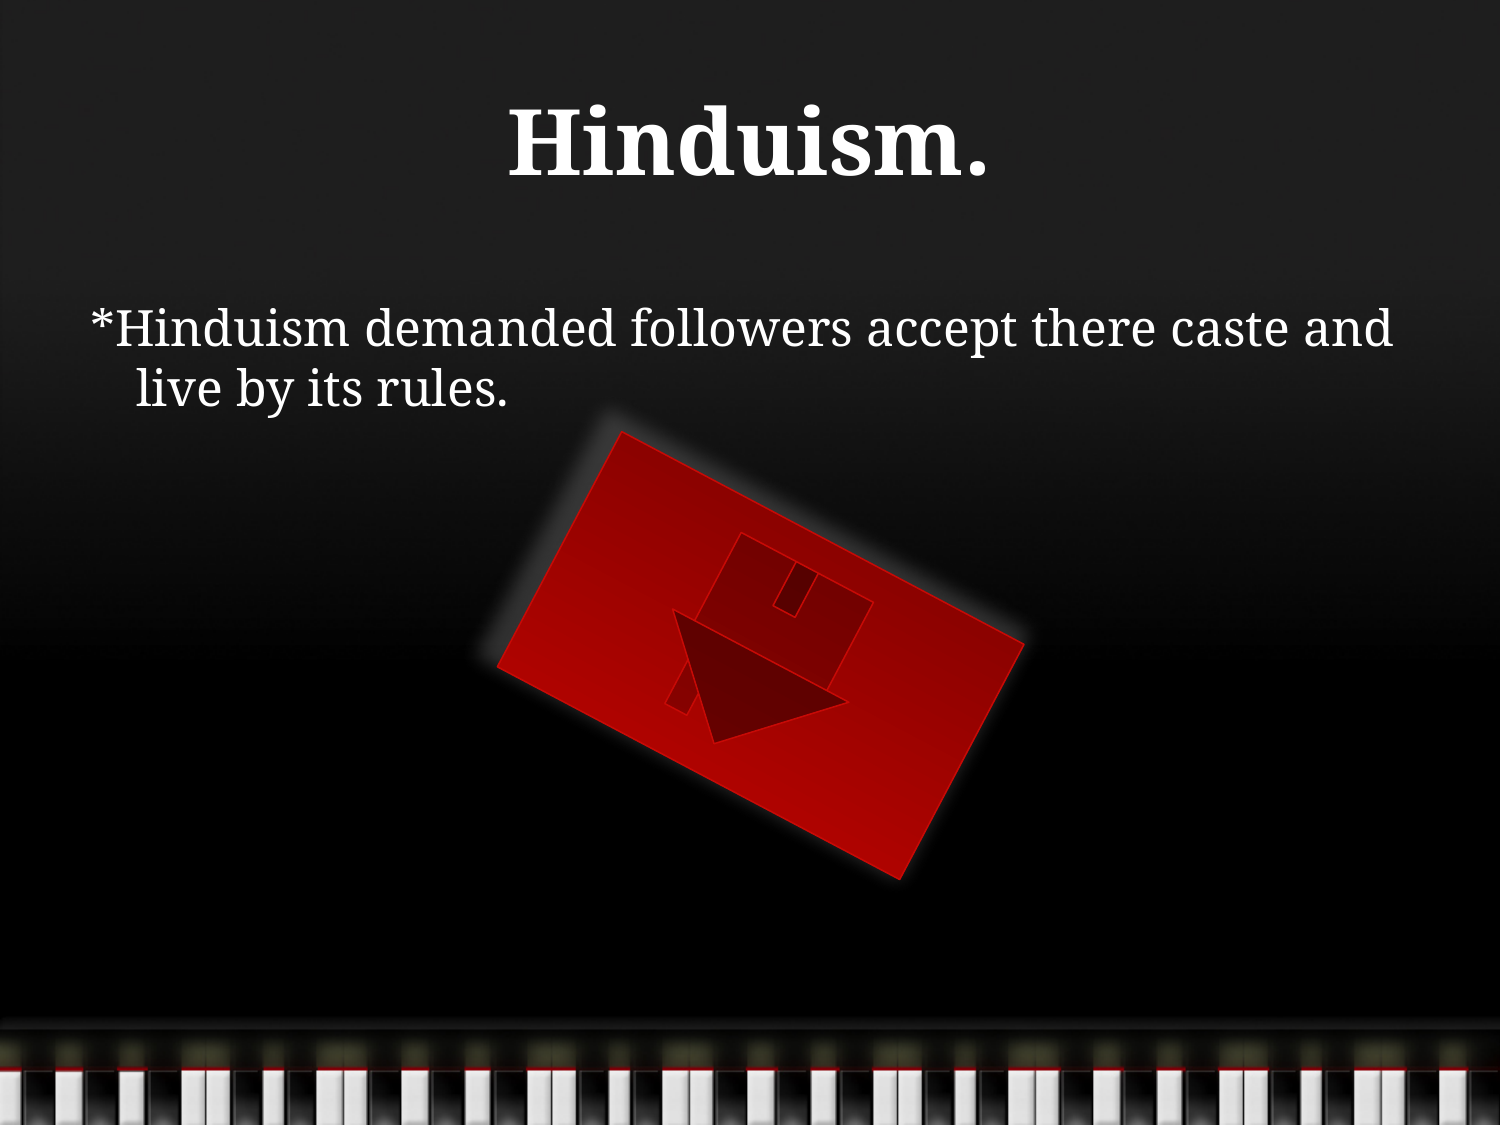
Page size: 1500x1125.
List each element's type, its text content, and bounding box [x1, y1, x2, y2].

text_box [496, 430, 1025, 881]
list *Hinduism demanded followers accept there caste and live by its rules. [75, 288, 1425, 925]
picture [0, 0, 1500, 1125]
title Hinduism. [75, 45, 1425, 233]
